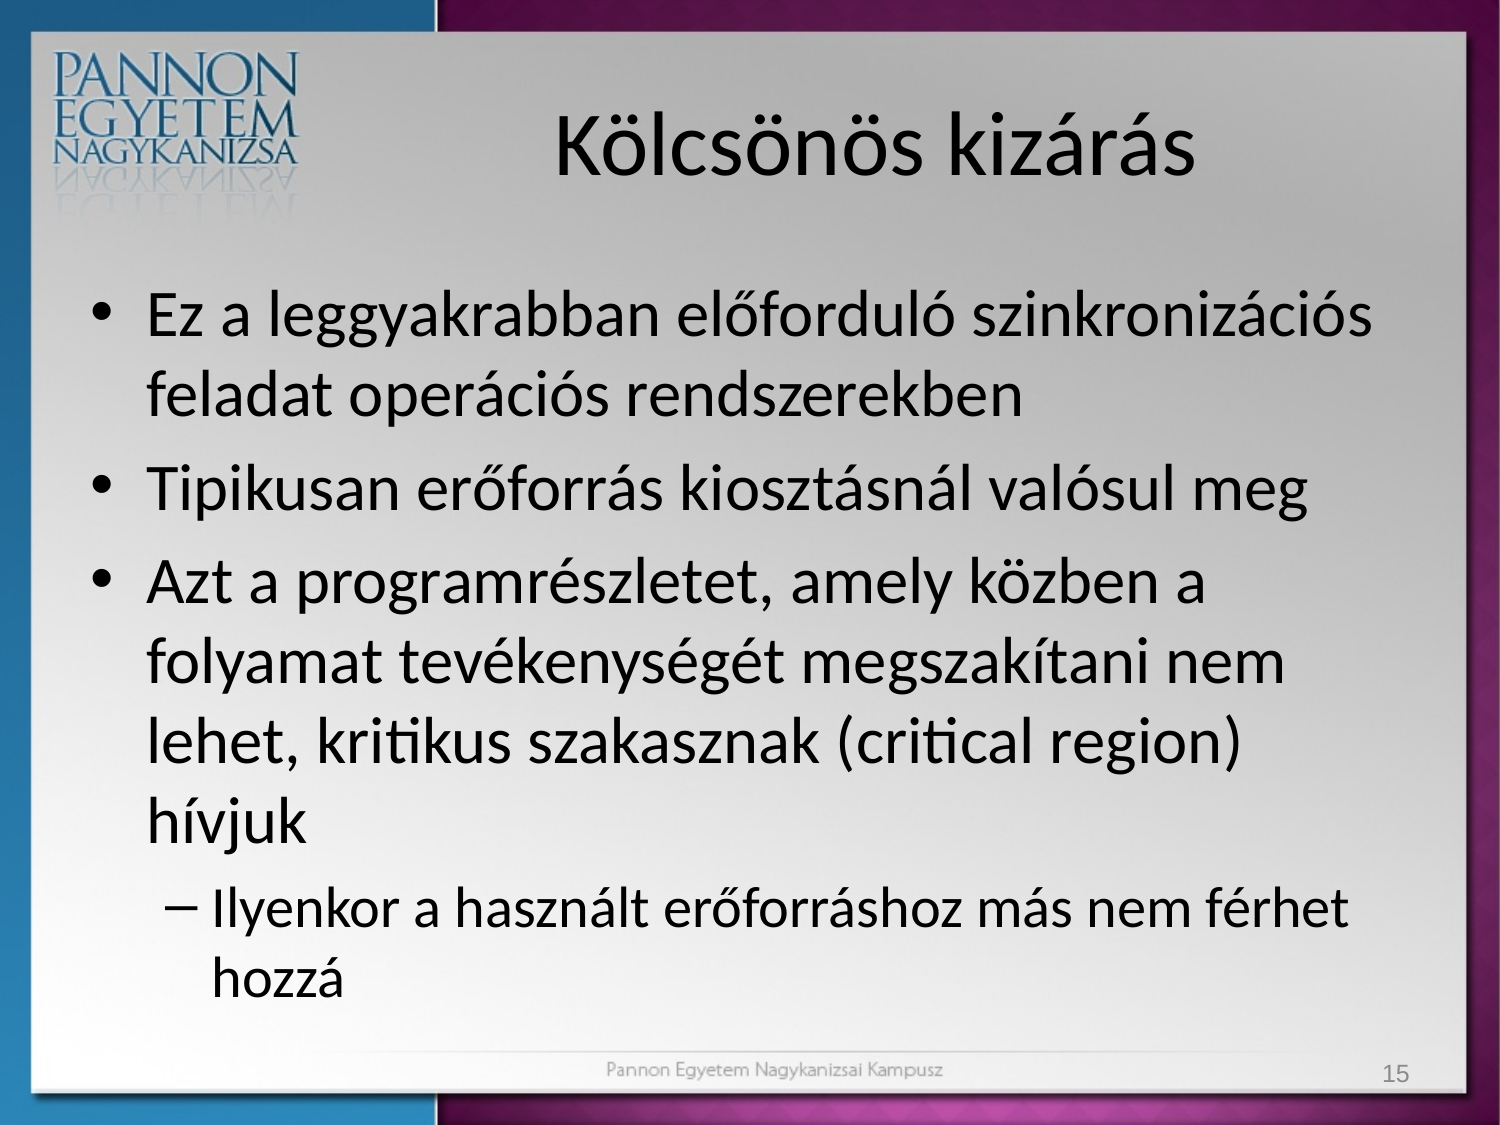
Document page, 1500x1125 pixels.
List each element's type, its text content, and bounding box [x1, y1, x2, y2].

list Ez a leggyakrabban előforduló szinkronizációs feladat operációs rendszerekben Tipikusan erőforrás kiosztásnál valósul meg Azt a programrészletet, amely közben a folyamat tevékenységét megszakítani nem lehet, kritikus szakasznak (critical region) hívjuk Ilyenkor a használt erőforráshoz más nem férhet hozzá [75, 262, 1425, 1038]
picture [0, 0, 1500, 1125]
title Kölcsönös kizárás [328, 45, 1425, 233]
slide_number 15 [1074, 1042, 1425, 1103]
